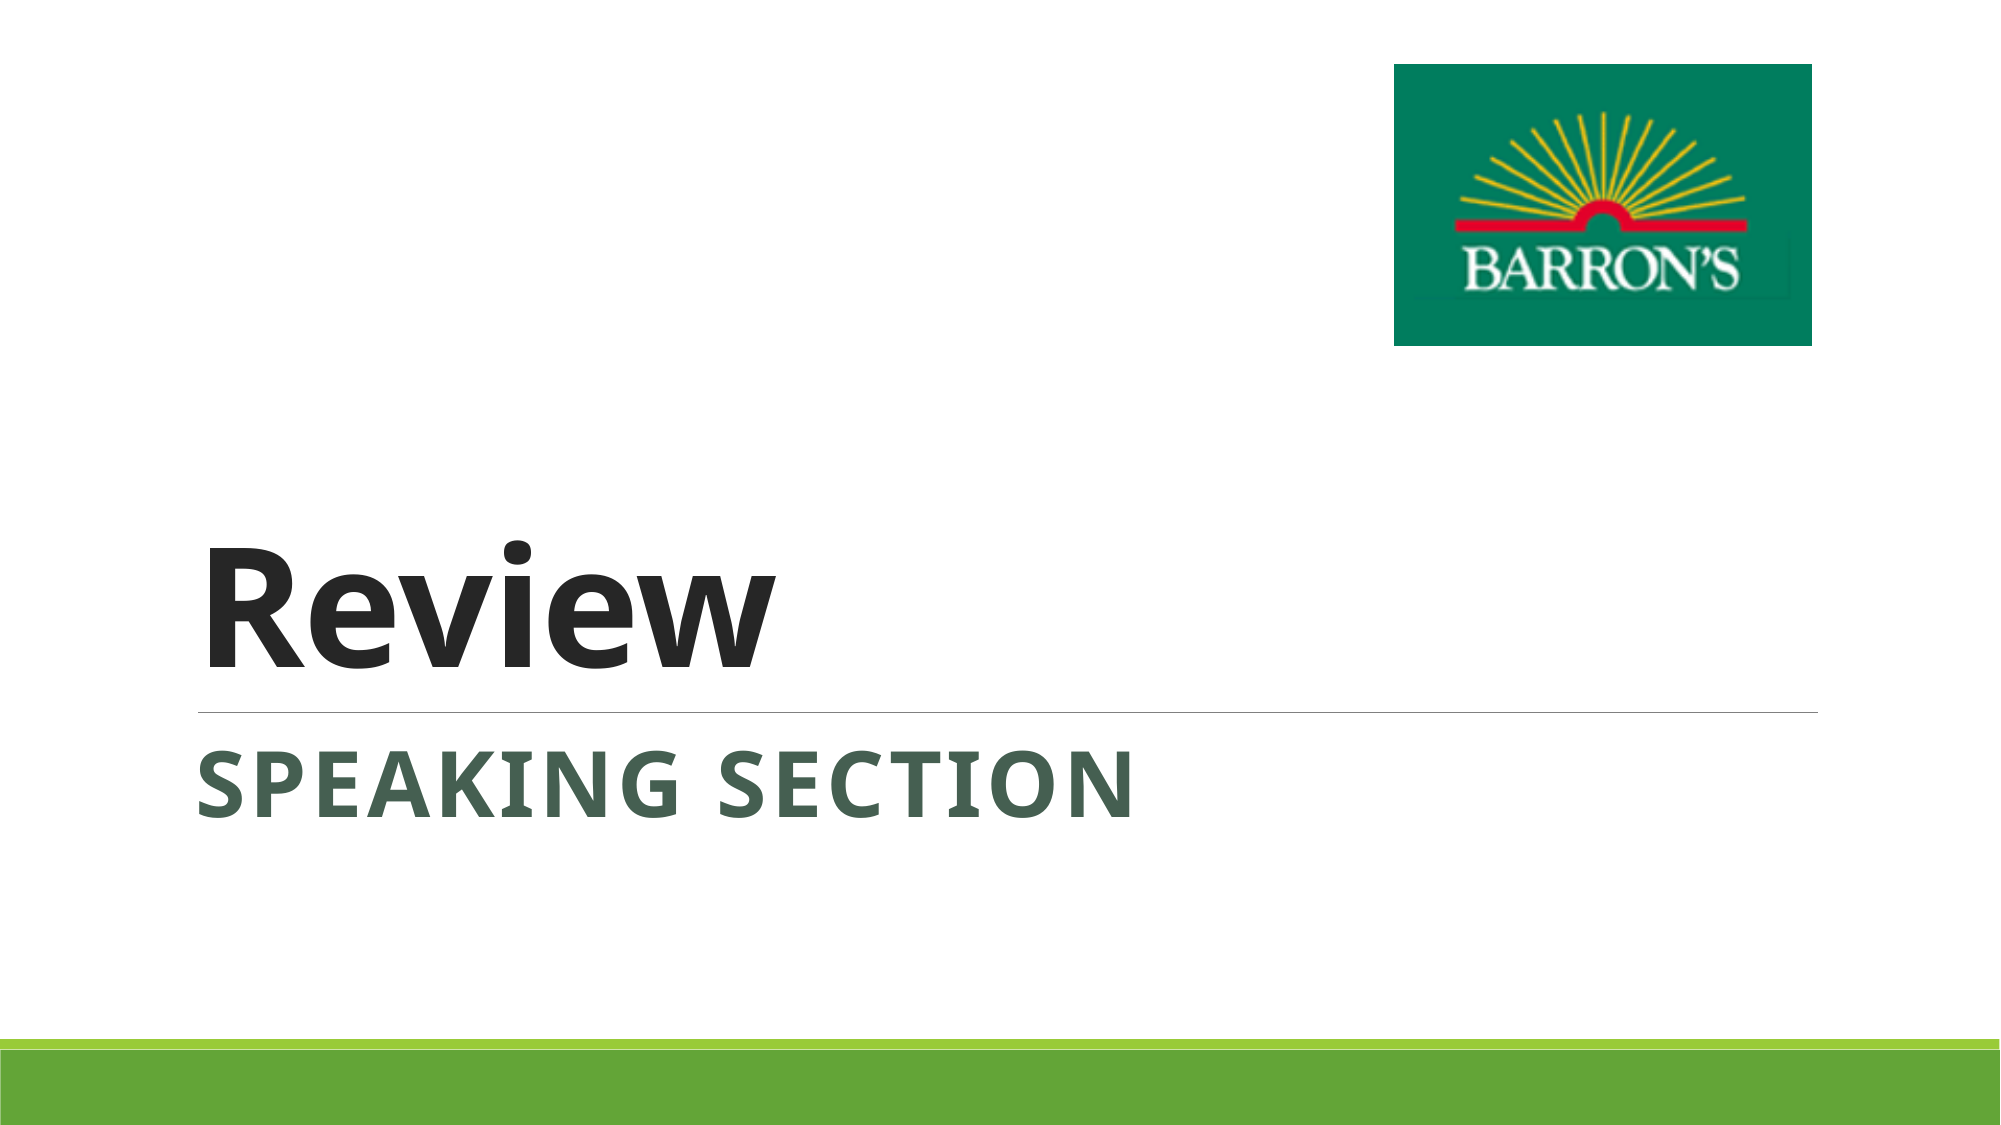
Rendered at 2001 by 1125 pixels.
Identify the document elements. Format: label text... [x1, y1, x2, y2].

picture [1393, 63, 1812, 347]
title Review [180, 124, 1830, 710]
subtitle Speaking Section [180, 730, 1831, 919]
